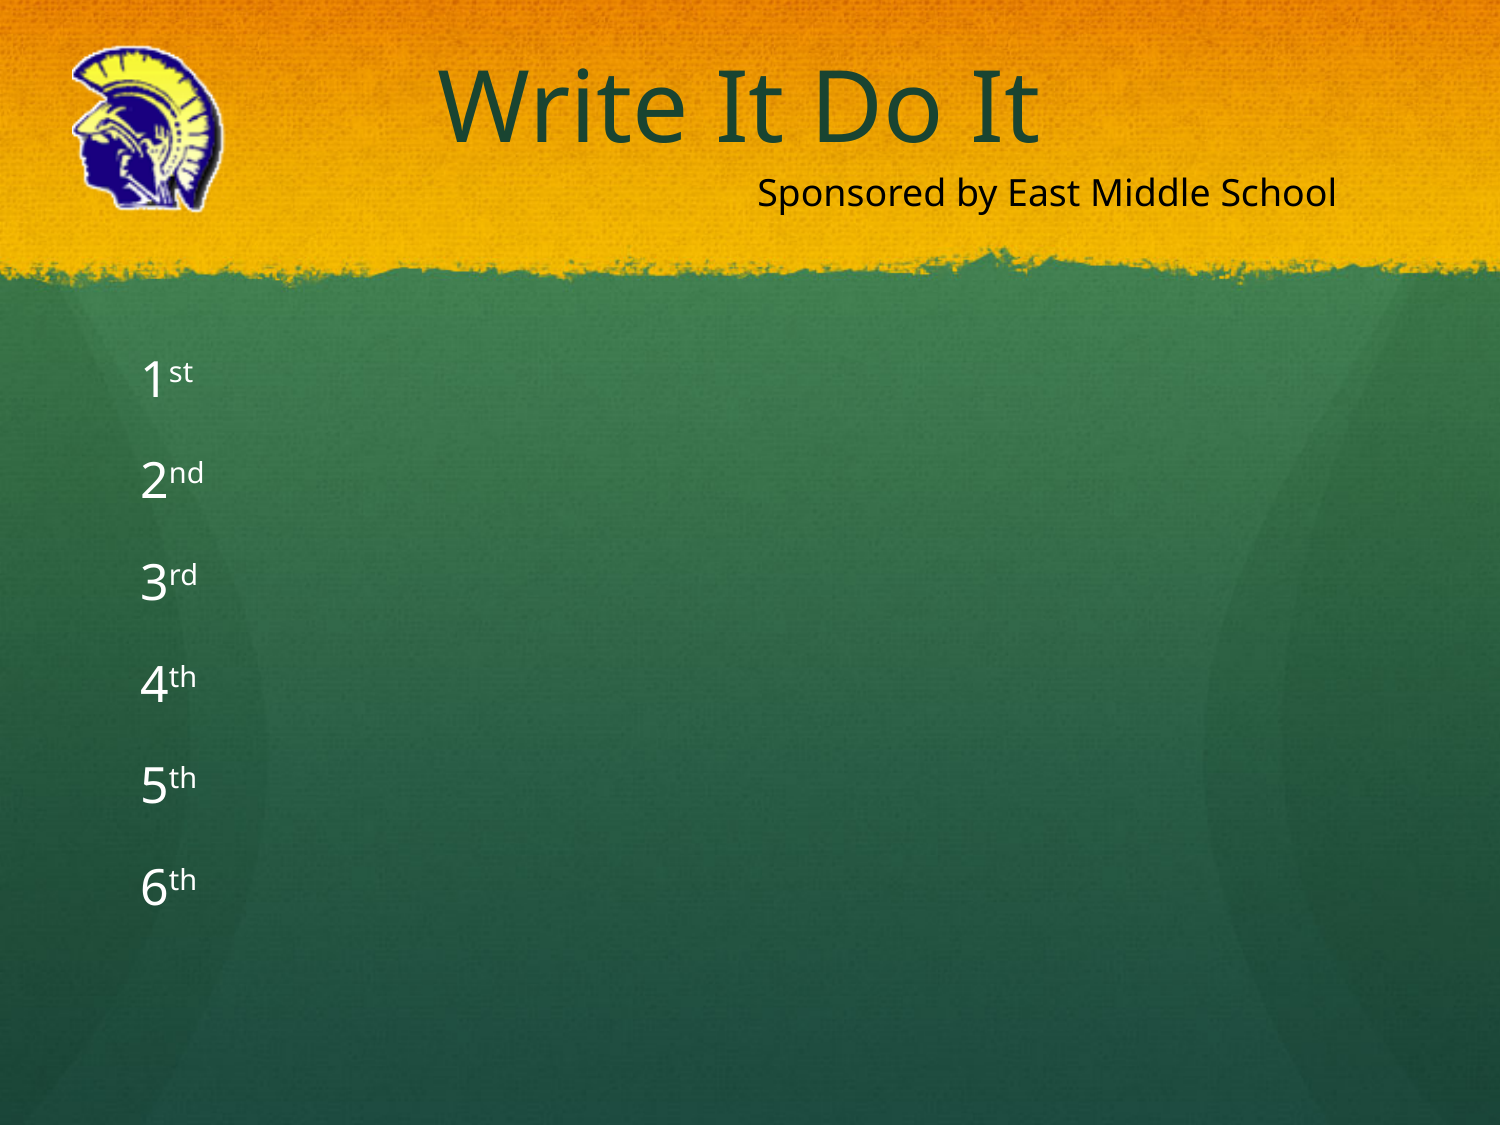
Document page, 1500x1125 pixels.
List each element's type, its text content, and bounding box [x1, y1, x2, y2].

list 1st 2nd 3rd 4th 5th 6th [125, 339, 1375, 1026]
picture [0, 0, 1500, 1125]
title Write It Do It [125, 13, 1353, 193]
text_box Sponsored by East Middle School [695, 161, 1353, 222]
